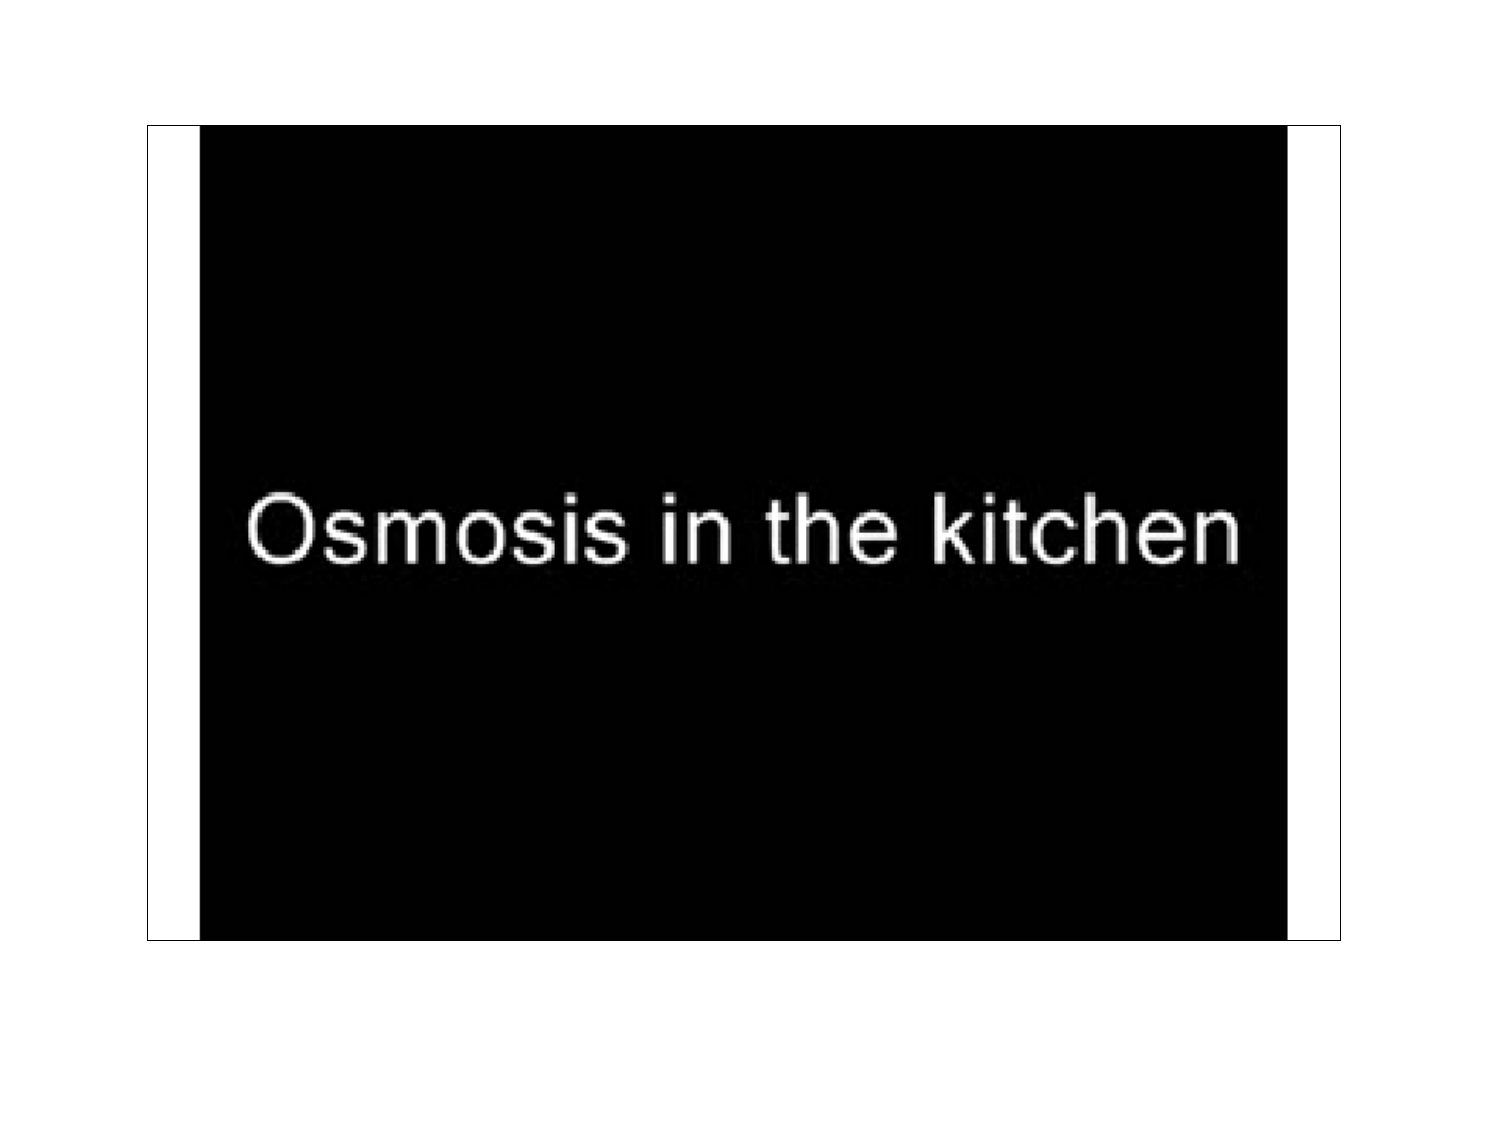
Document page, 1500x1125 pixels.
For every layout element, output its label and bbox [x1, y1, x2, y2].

picture [148, 126, 1340, 940]
